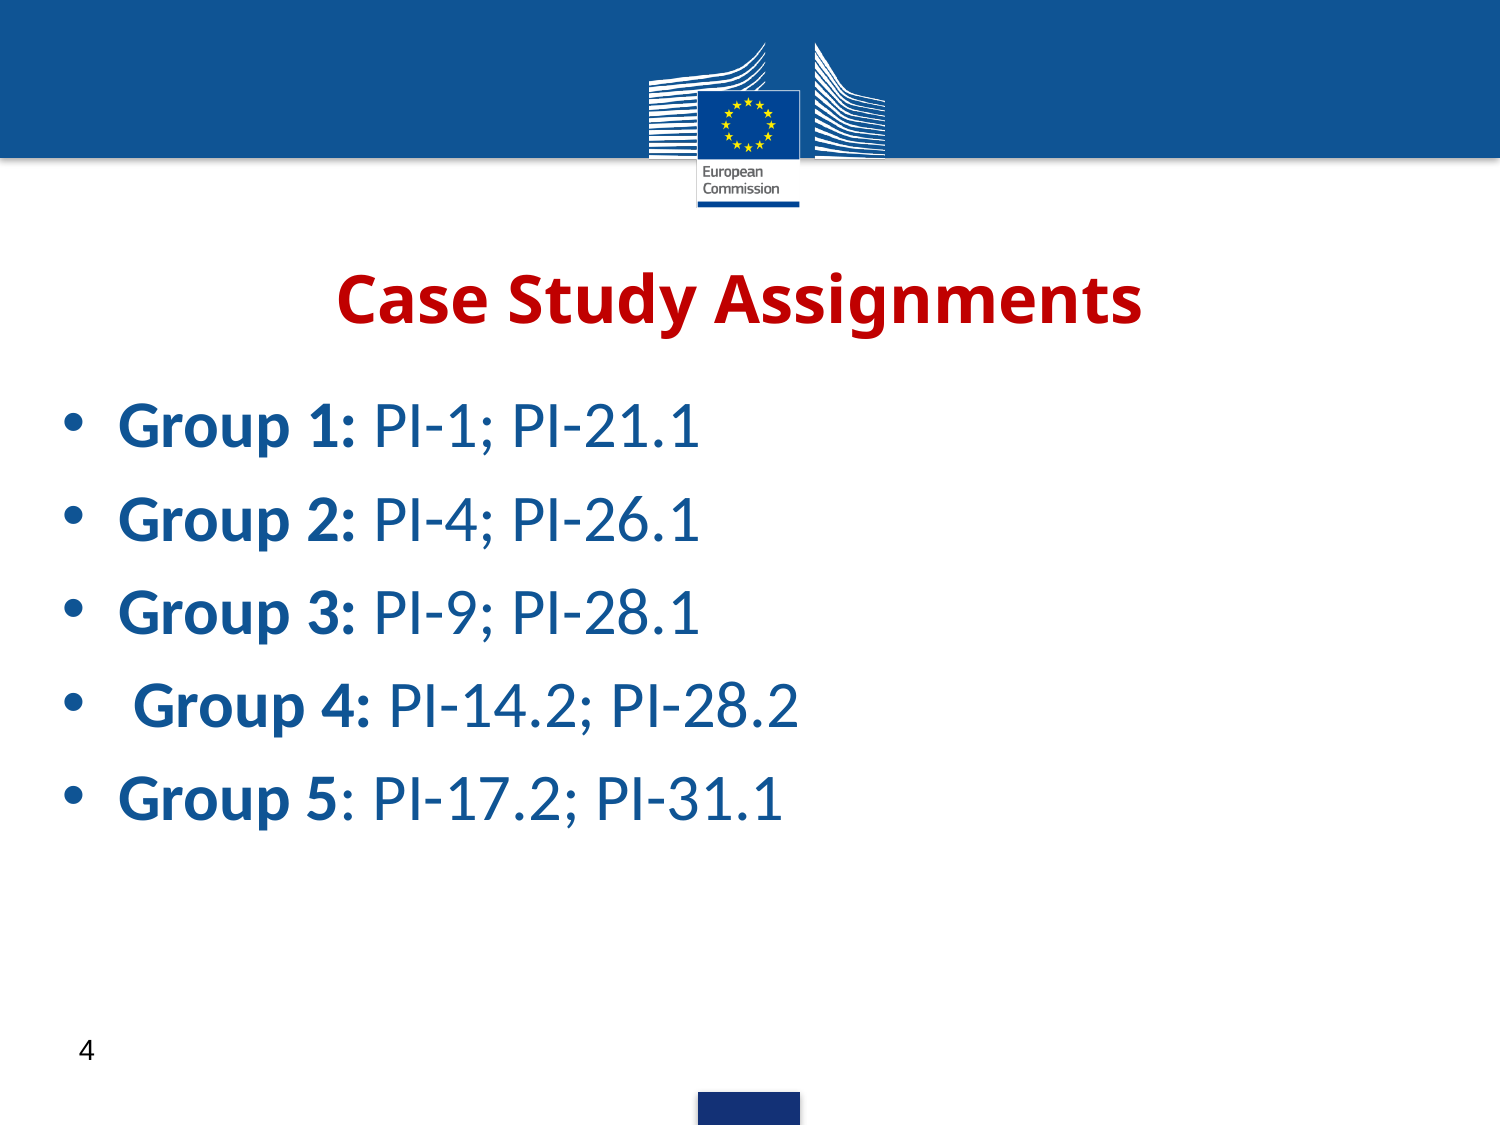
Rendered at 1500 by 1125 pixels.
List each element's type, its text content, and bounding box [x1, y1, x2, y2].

slide_number 4 [13, 1023, 111, 1105]
list Group 1: PI-1; PI-21.1 Group 2: PI-4; PI-26.1 Group 3: PI-9; PI-28.1 Group 4: PI-14.2; PI-28.2 Group 5: PI-17.2; PI-31.1 [46, 373, 1500, 965]
title Case Study Assignments [64, 219, 1415, 373]
picture [649, 42, 885, 208]
